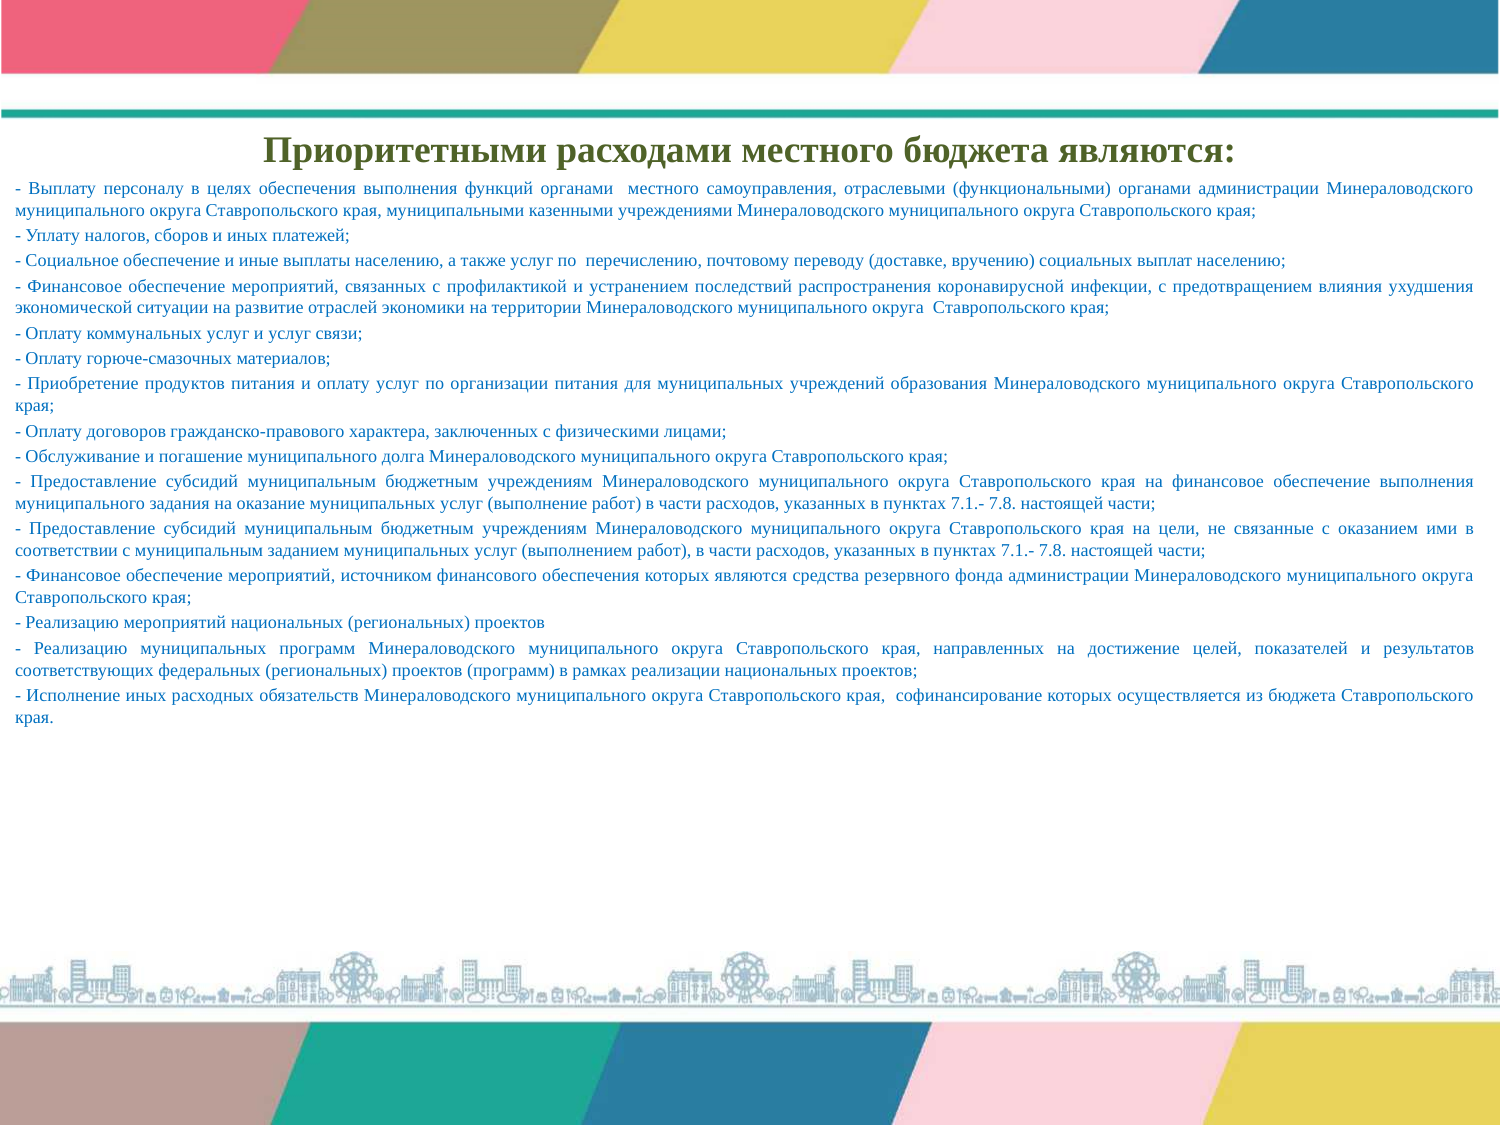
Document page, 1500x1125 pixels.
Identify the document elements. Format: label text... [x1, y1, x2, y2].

list - Выплату персоналу в целях обеспечения выполнения функций органами местного самоуправления, отраслевыми (функциональными) органами администрации Минераловодского муниципального округа Ставропольского края, муниципальными казенными учреждениями Минераловодского муниципального округа Ставропольского края; - Уплату налогов, сборов и иных платежей; - Социальное обеспечение и иные выплаты населению, а также услуг по перечислению, почтовому переводу (доставке, вручению) социальных выплат населению; - Финансовое обеспечение мероприятий, связанных с профилактикой и устранением последствий распространения коронавирусной инфекции, с предотвращением влияния ухудшения экономической ситуации на развитие отраслей экономики на территории Минераловодского муниципального округа Ставропольского края; - Оплату коммунальных услуг и услуг связи; - Оплату горюче-смазочных материалов; - Приобретение продуктов питания и оплату услуг по организации питания для муниципальных учреждений образования Минераловодского муниципального округа Ставропольского края; - Оплату договоров гражданско-правового характера, заключенных с физическими лицами; - Обслуживание и погашение муниципального долга Минераловодского муниципального округа Ставропольского края; - Предоставление субсидий муниципальным бюджетным учреждениям Минераловодского муниципального округа Ставропольского края на финансовое обеспечение выполнения муниципального задания на оказание муниципальных услуг (выполнение работ) в части расходов, указанных в пунктах 7.1.- 7.8. настоящей части; - Предоставление субсидий муниципальным бюджетным учреждениям Минераловодского муниципального округа Ставропольского края на цели, не связанные с оказанием ими в соответствии с муниципальным заданием муниципальных услуг (выполнением работ), в части расходов, указанных в пунктах 7.1.- 7.8. настоящей части; - Финансовое обеспечение мероприятий, источником финансового обеспечения которых являются средства резервного фонда администрации Минераловодского муниципального округа Ставропольского края; - Реализацию мероприятий национальных (региональных) проектов - Реализацию муниципальных программ Минераловодского муниципального округа Ставропольского края, направленных на достижение целей, показателей и результатов соответствующих федеральных (региональных) проектов (программ) в рамках реализации национальных проектов; - Исполнение иных расходных обязательств Минераловодского муниципального округа Ставропольского края, софинансирование которых осуществляется из бюджета Ставропольского края. [0, 168, 1491, 779]
picture [0, 951, 1500, 1125]
picture [0, 0, 1500, 121]
title Приоритетными расходами местного бюджета являются: [51, 128, 1449, 168]
